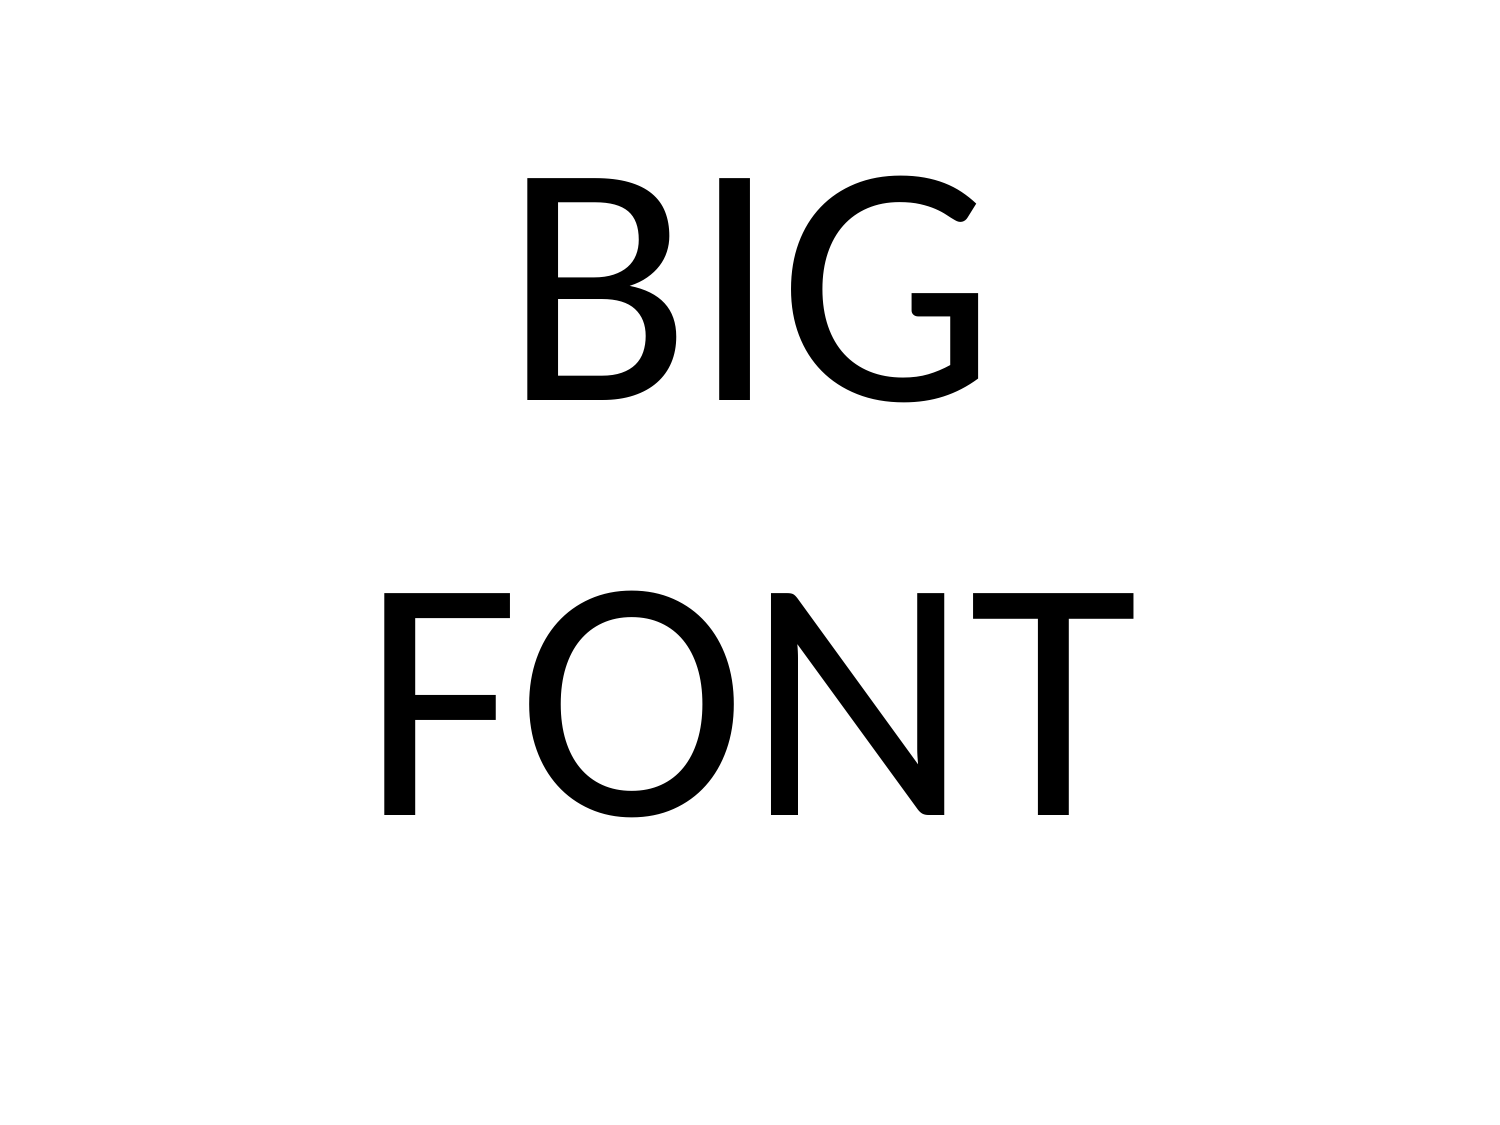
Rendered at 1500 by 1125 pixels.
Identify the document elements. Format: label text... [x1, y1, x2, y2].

title BIG FONT [112, 349, 1388, 591]
